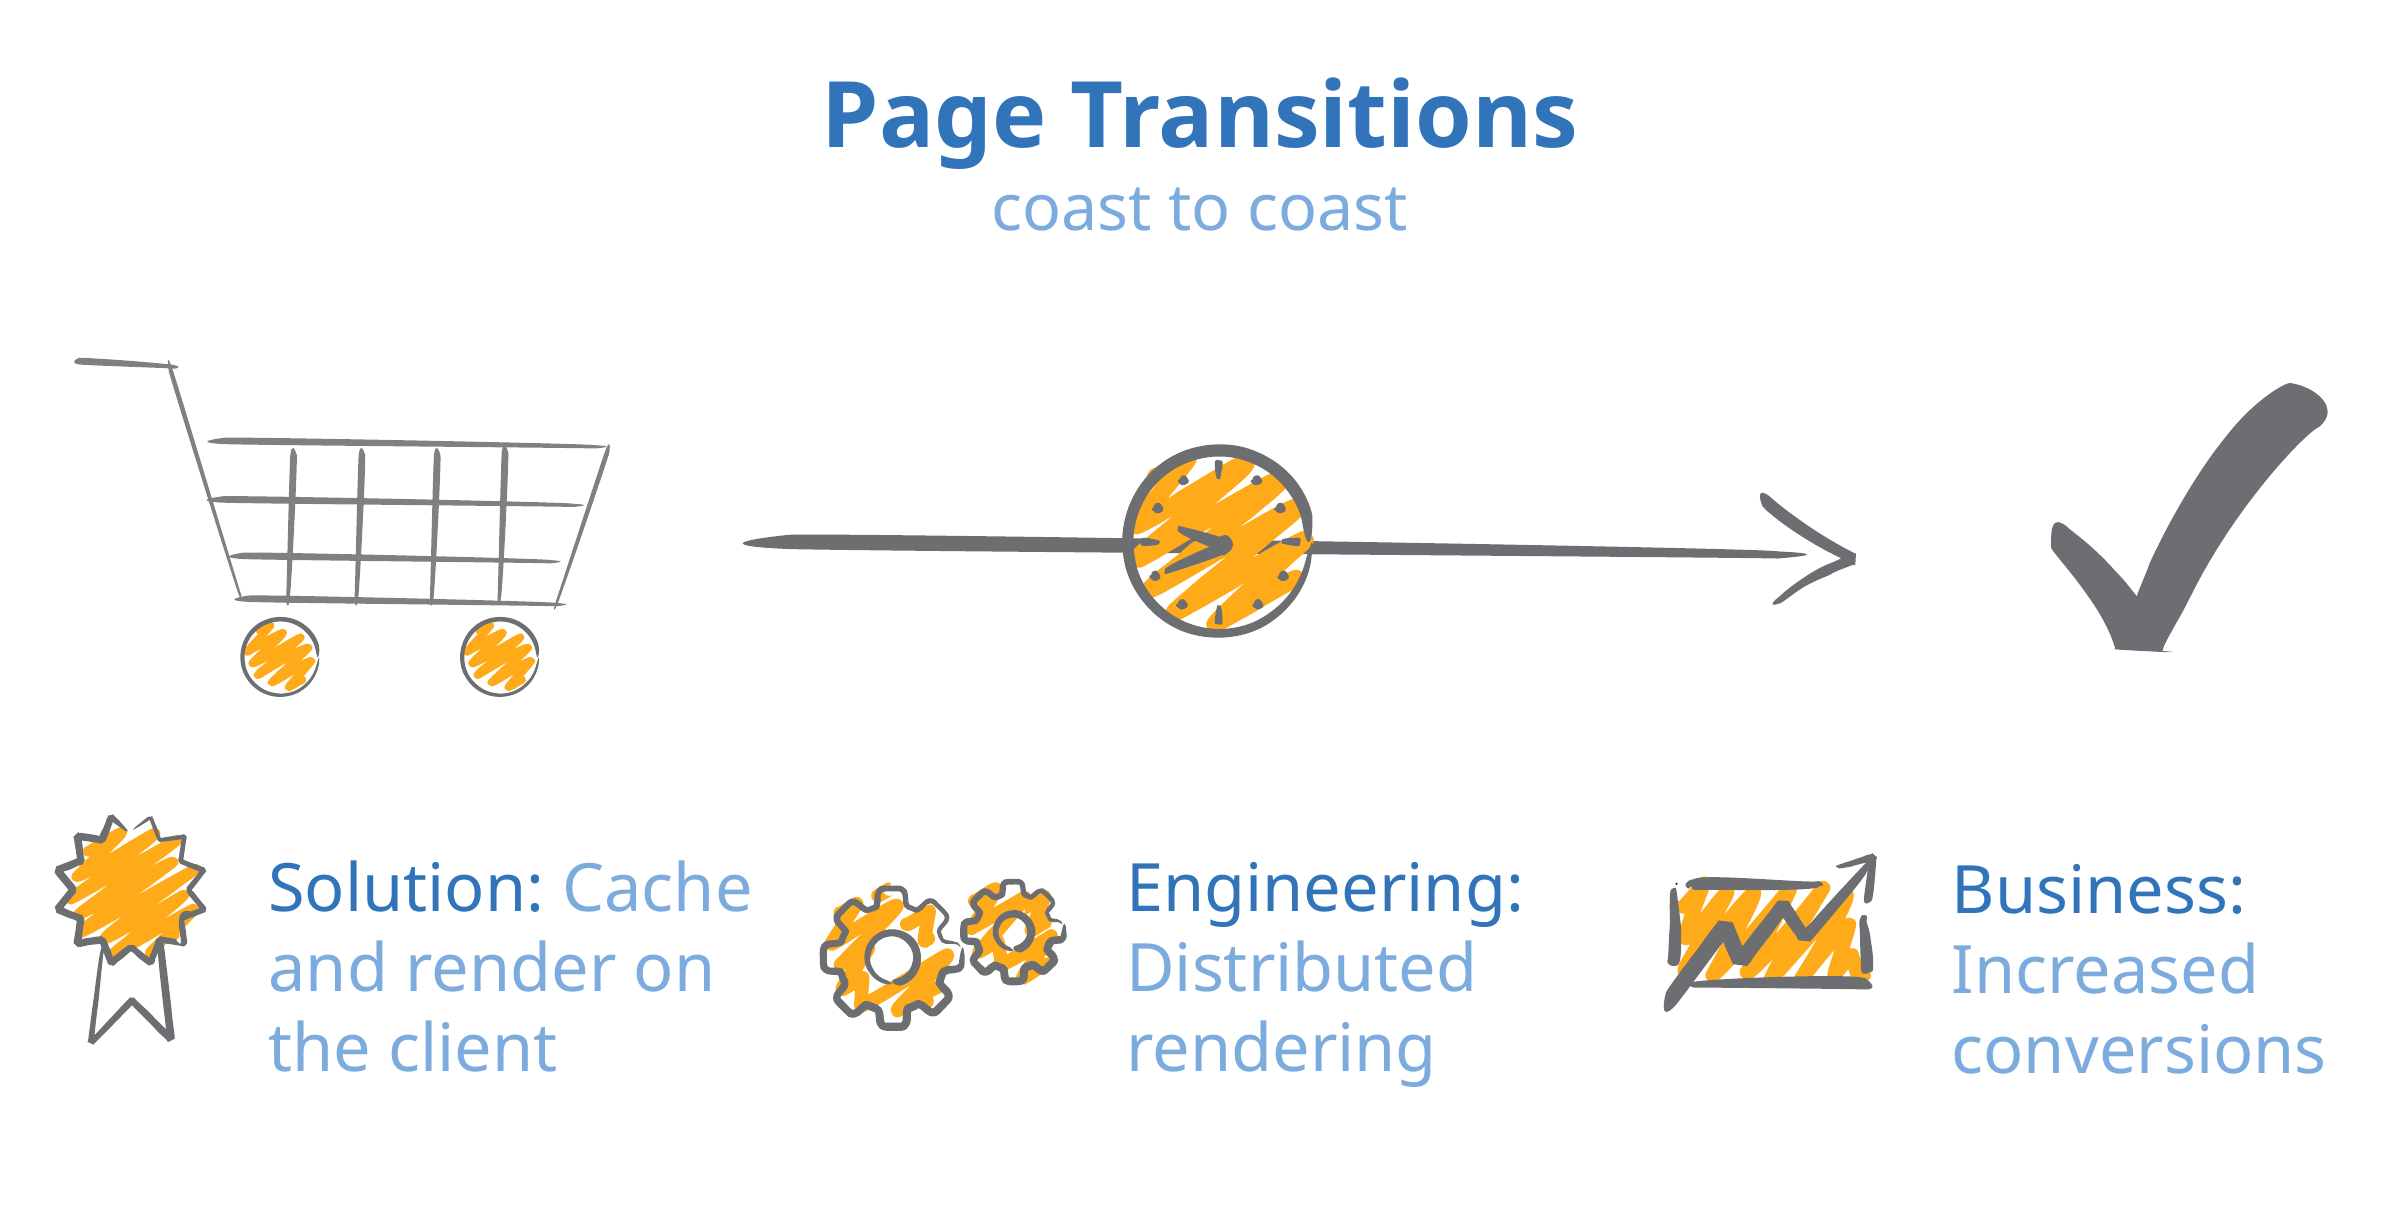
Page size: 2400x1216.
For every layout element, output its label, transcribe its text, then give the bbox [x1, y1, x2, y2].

title Page Transitions coast to coast [120, 48, 2280, 252]
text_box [818, 837, 1570, 1096]
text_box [1660, 838, 2400, 1097]
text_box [53, 814, 772, 1096]
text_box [70, 345, 615, 700]
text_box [1117, 440, 1317, 644]
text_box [704, 382, 2342, 655]
